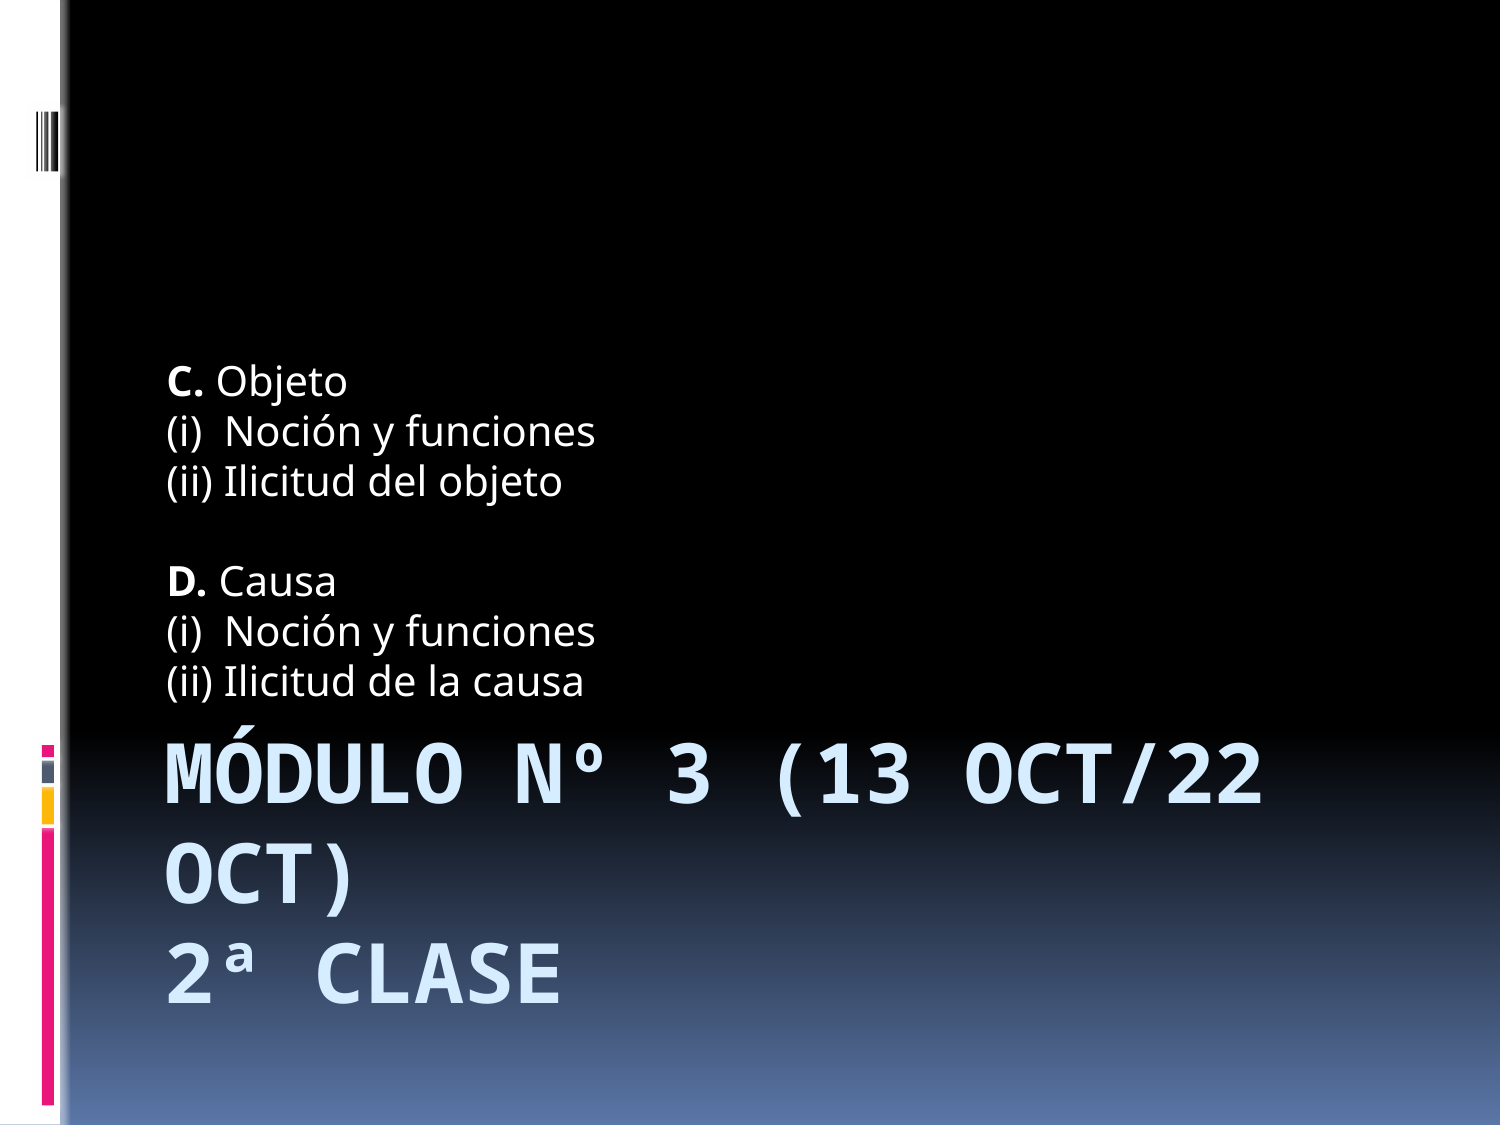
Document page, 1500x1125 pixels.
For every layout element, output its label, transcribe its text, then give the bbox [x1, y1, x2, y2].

subtitle C. Objeto (i) Noción y funciones (ii) Ilicitud del objeto D. Causa (i) Noción y funciones (ii) Ilicitud de la causa [150, 93, 1425, 713]
title Módulo nº 3 (13 oct/22 oct) 2ª Clase [150, 713, 1425, 1037]
